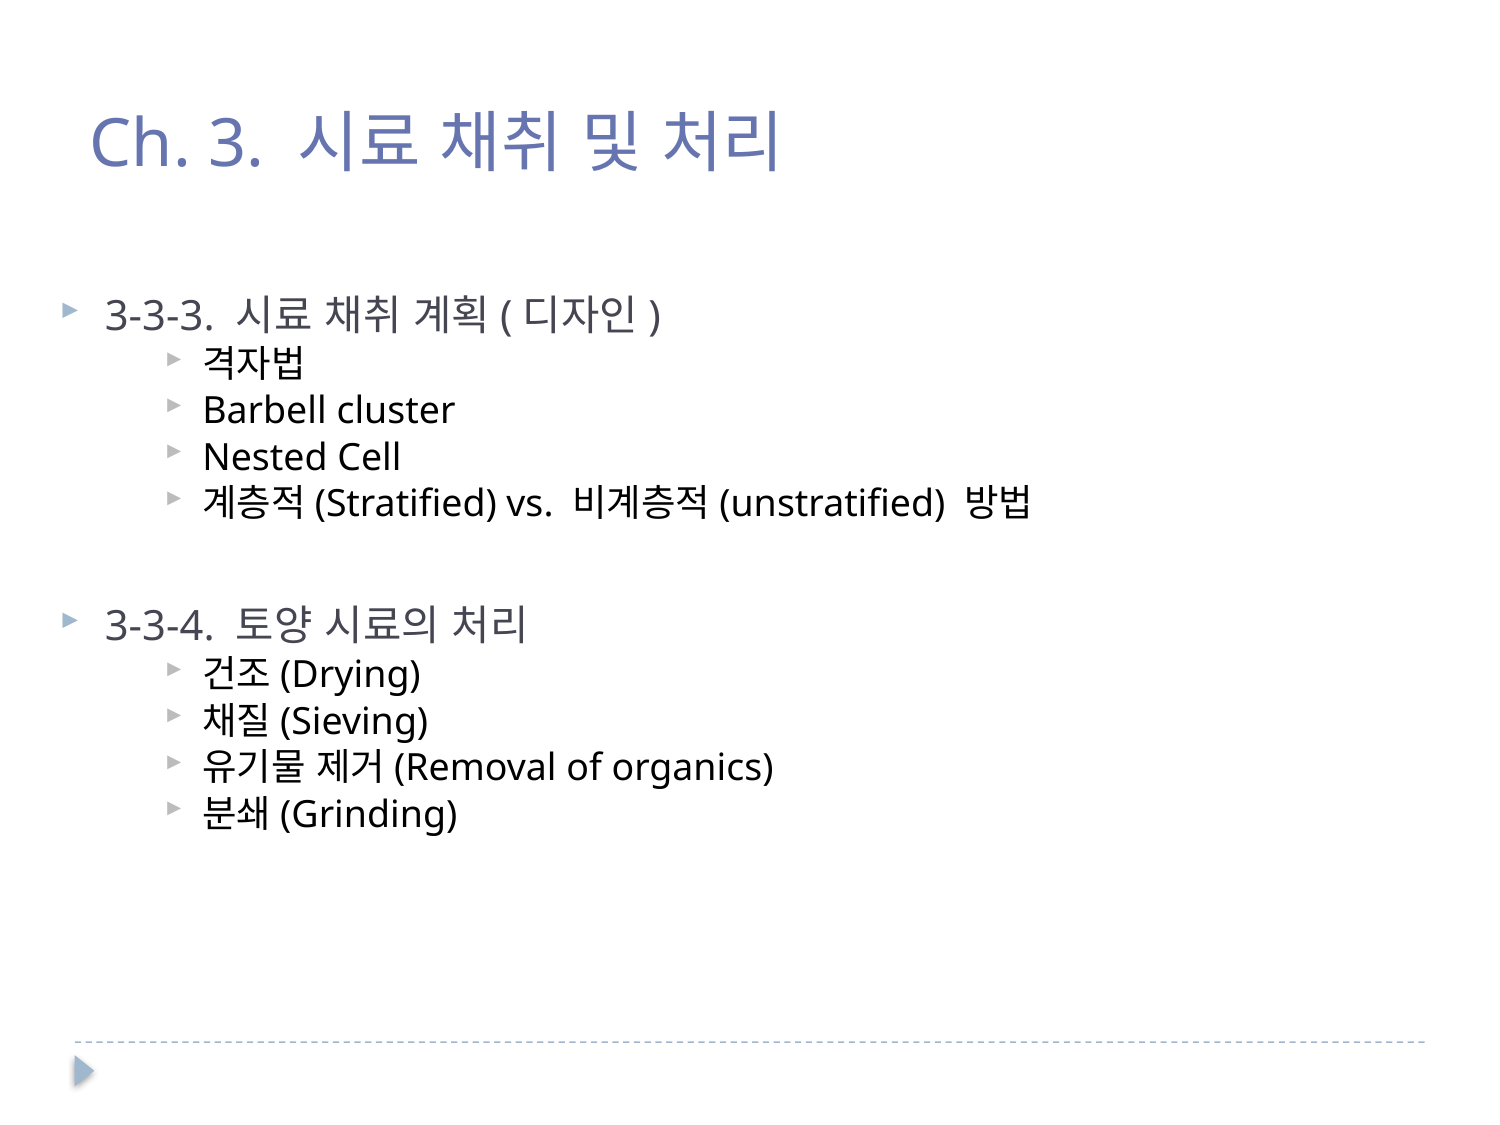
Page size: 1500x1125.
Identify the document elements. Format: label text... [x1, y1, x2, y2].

text_box Ch. 3. 시료 채취 및 처리 [74, 24, 1425, 188]
list 3-3-3. 시료 채취 계획(디자인) 격자법 Barbell cluster Nested Cell 계층적(Stratified) vs. 비계층적(unstratified) 방법 3-3-4. 토양 시료의 처리 건조(Drying) 채질(Sieving) 유기물 제거(Removal of organics) 분쇄(Grinding) [0, 291, 1350, 1050]
